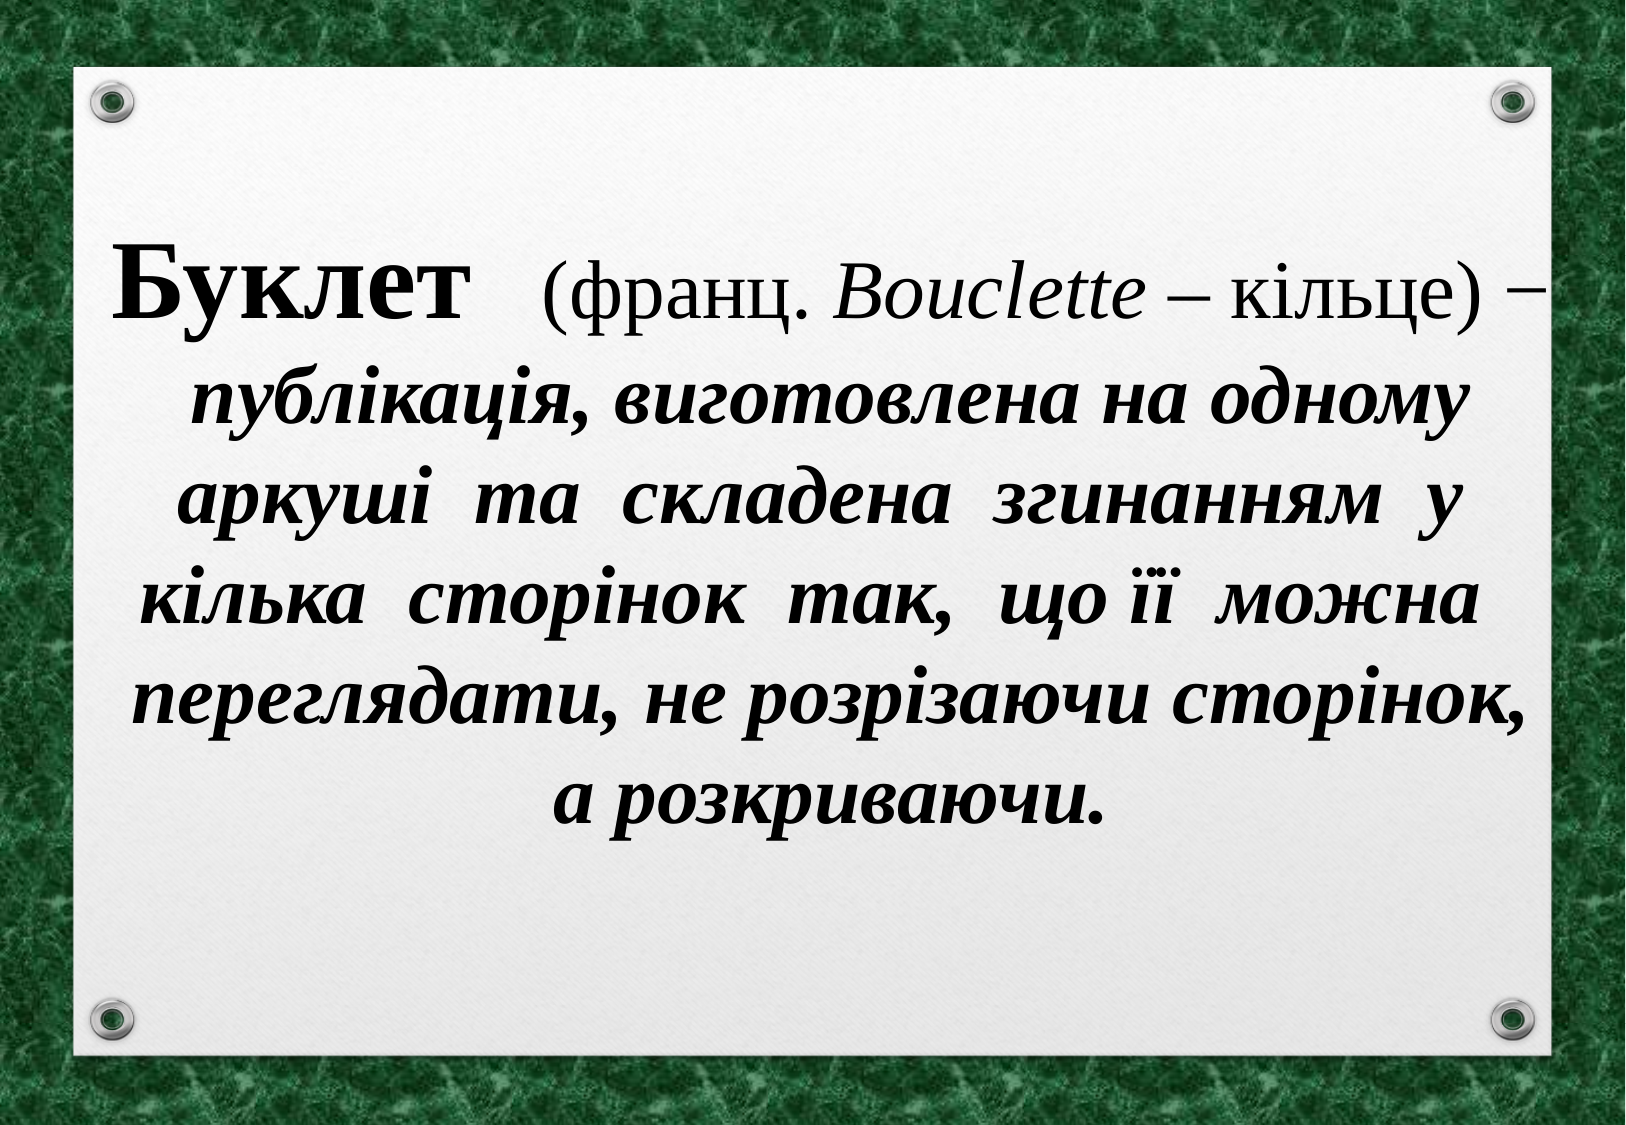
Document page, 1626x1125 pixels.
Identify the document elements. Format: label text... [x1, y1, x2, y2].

text_box Буклет (франц. Bouclette – кільце) − публікація, виготовлена на одному аркуші та складена згинанням у кілька сторінок так, що її можна переглядати, не розрізаючи сторінок, а розкриваючи. [93, 198, 1570, 848]
picture [0, 0, 1626, 1125]
